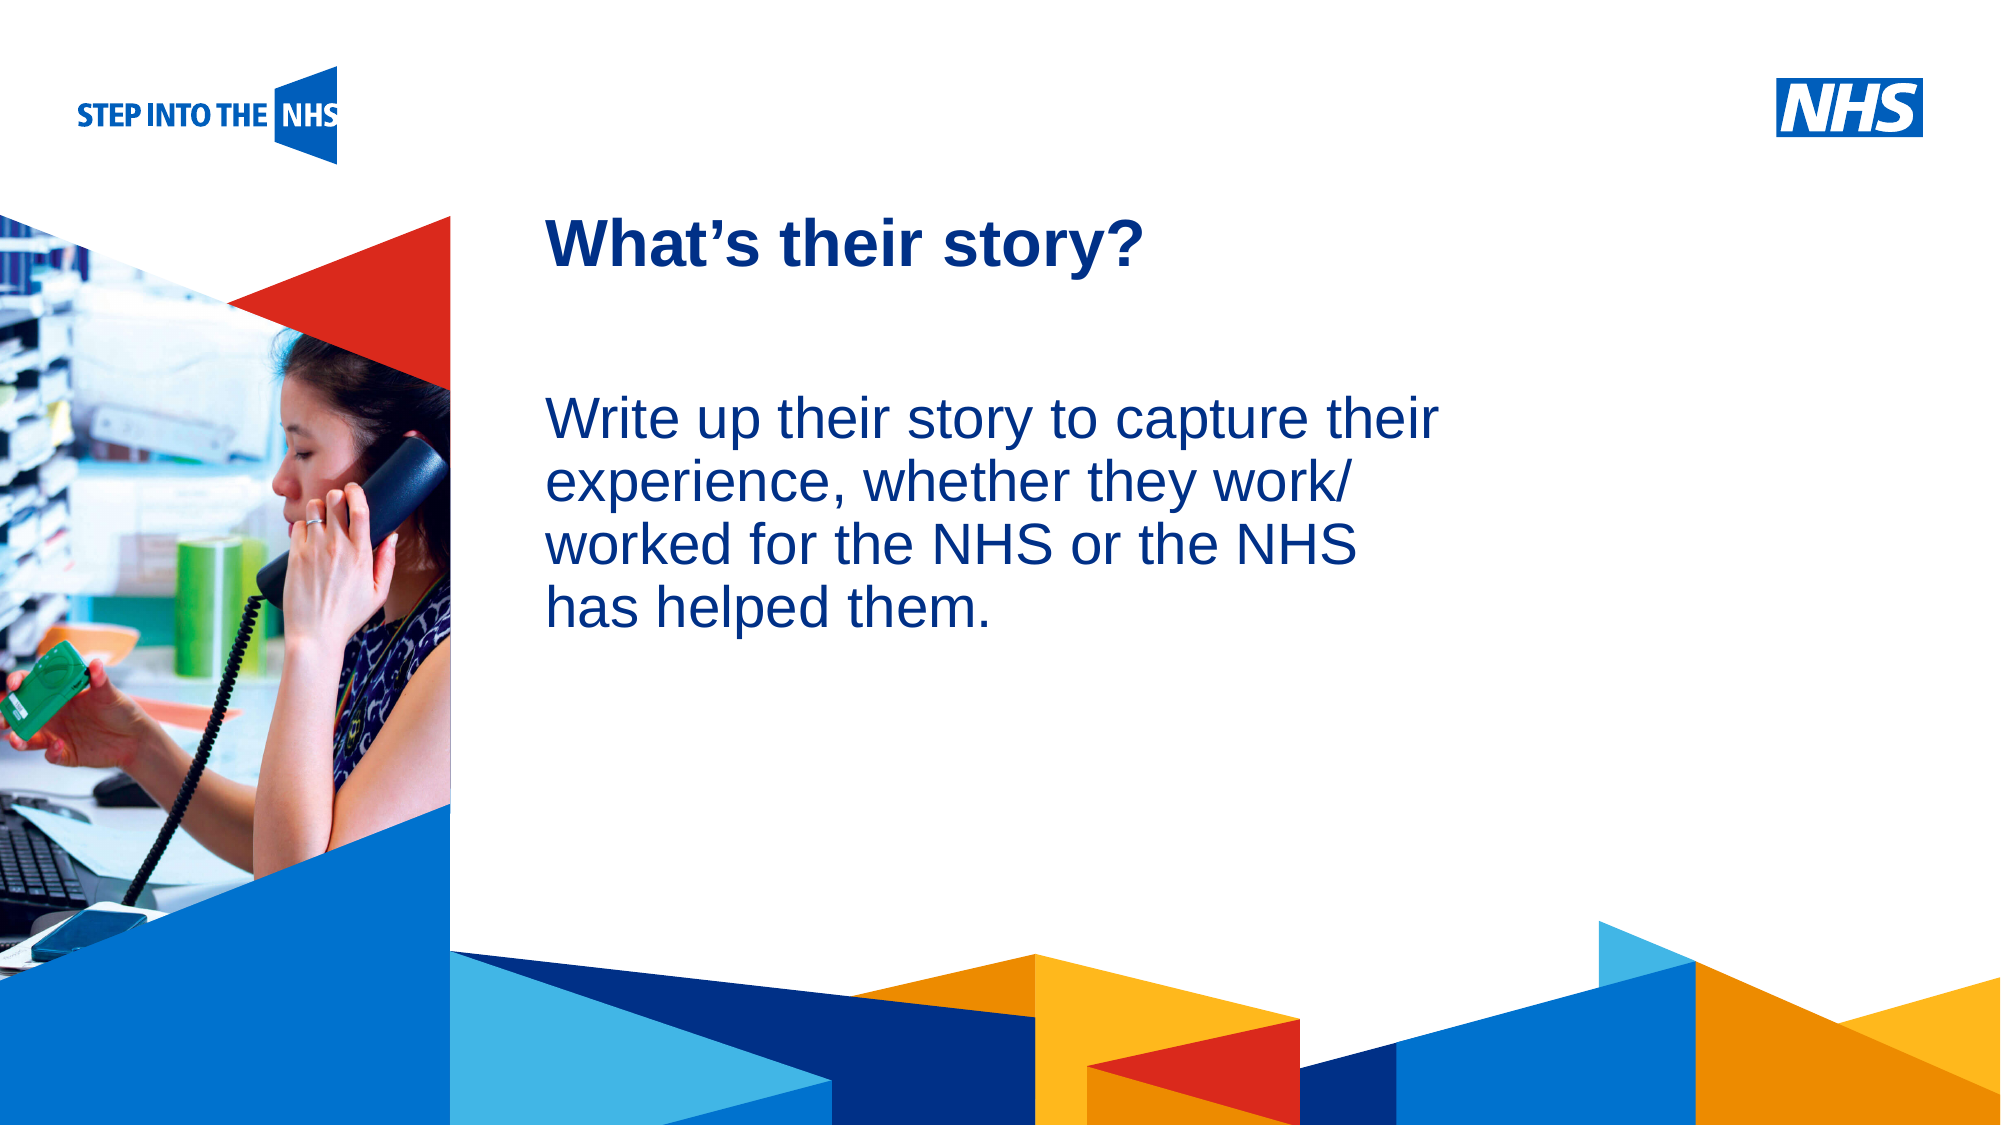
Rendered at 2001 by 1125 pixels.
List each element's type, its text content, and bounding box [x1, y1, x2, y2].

list Write up their story to capture their experience, whether they work/ worked for the NHS or the NHS has helped them. [545, 388, 1455, 900]
title What’s their story? [545, 208, 1672, 296]
picture [0, 214, 451, 981]
